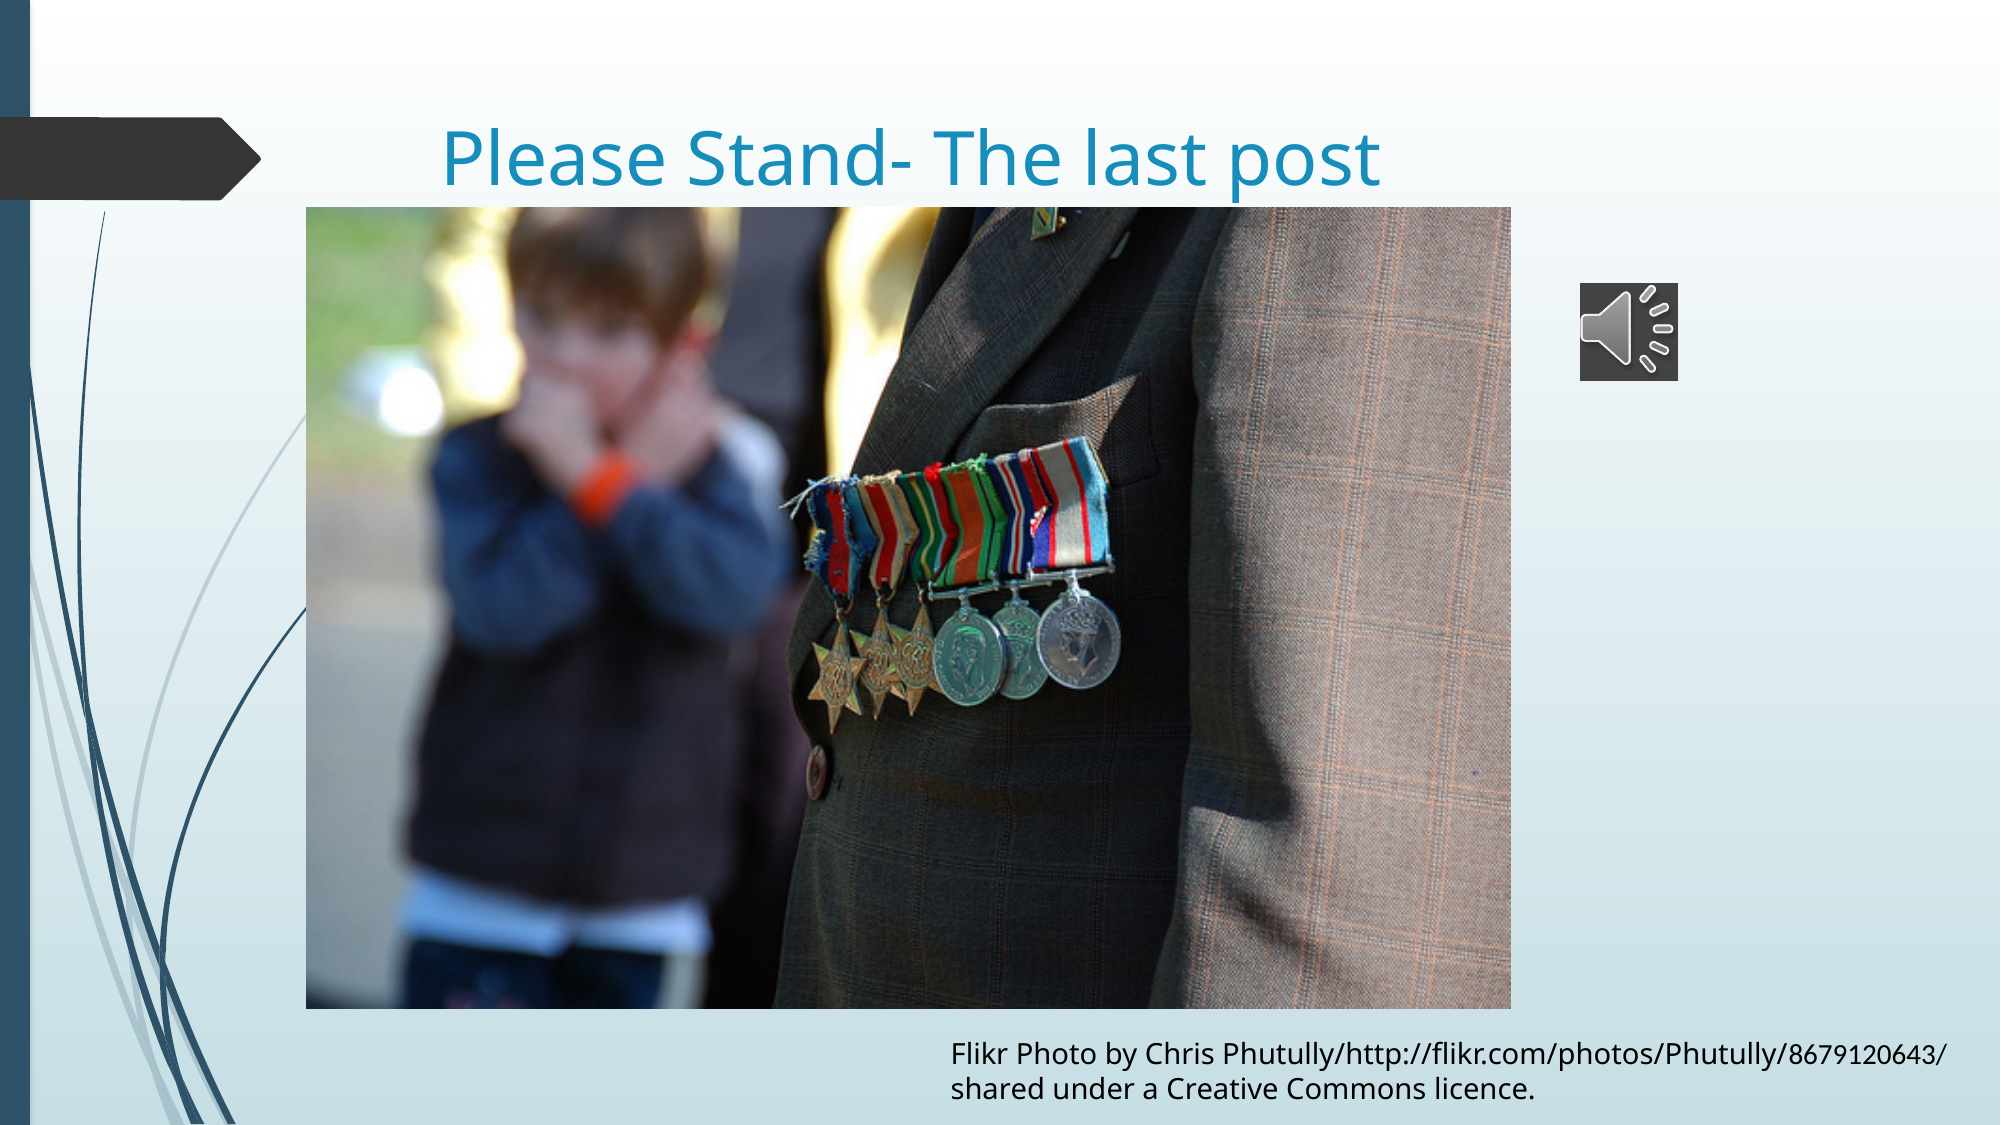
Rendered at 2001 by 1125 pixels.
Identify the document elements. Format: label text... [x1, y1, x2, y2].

text_box Flikr Photo by Chris Phutully/http://flikr.com/photos/Phutully/8679120643/ shared under a Creative Commons licence. [935, 1028, 2000, 1113]
title Please Stand- The last post [425, 102, 1888, 313]
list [306, 207, 1512, 1010]
picture [1579, 281, 1680, 382]
